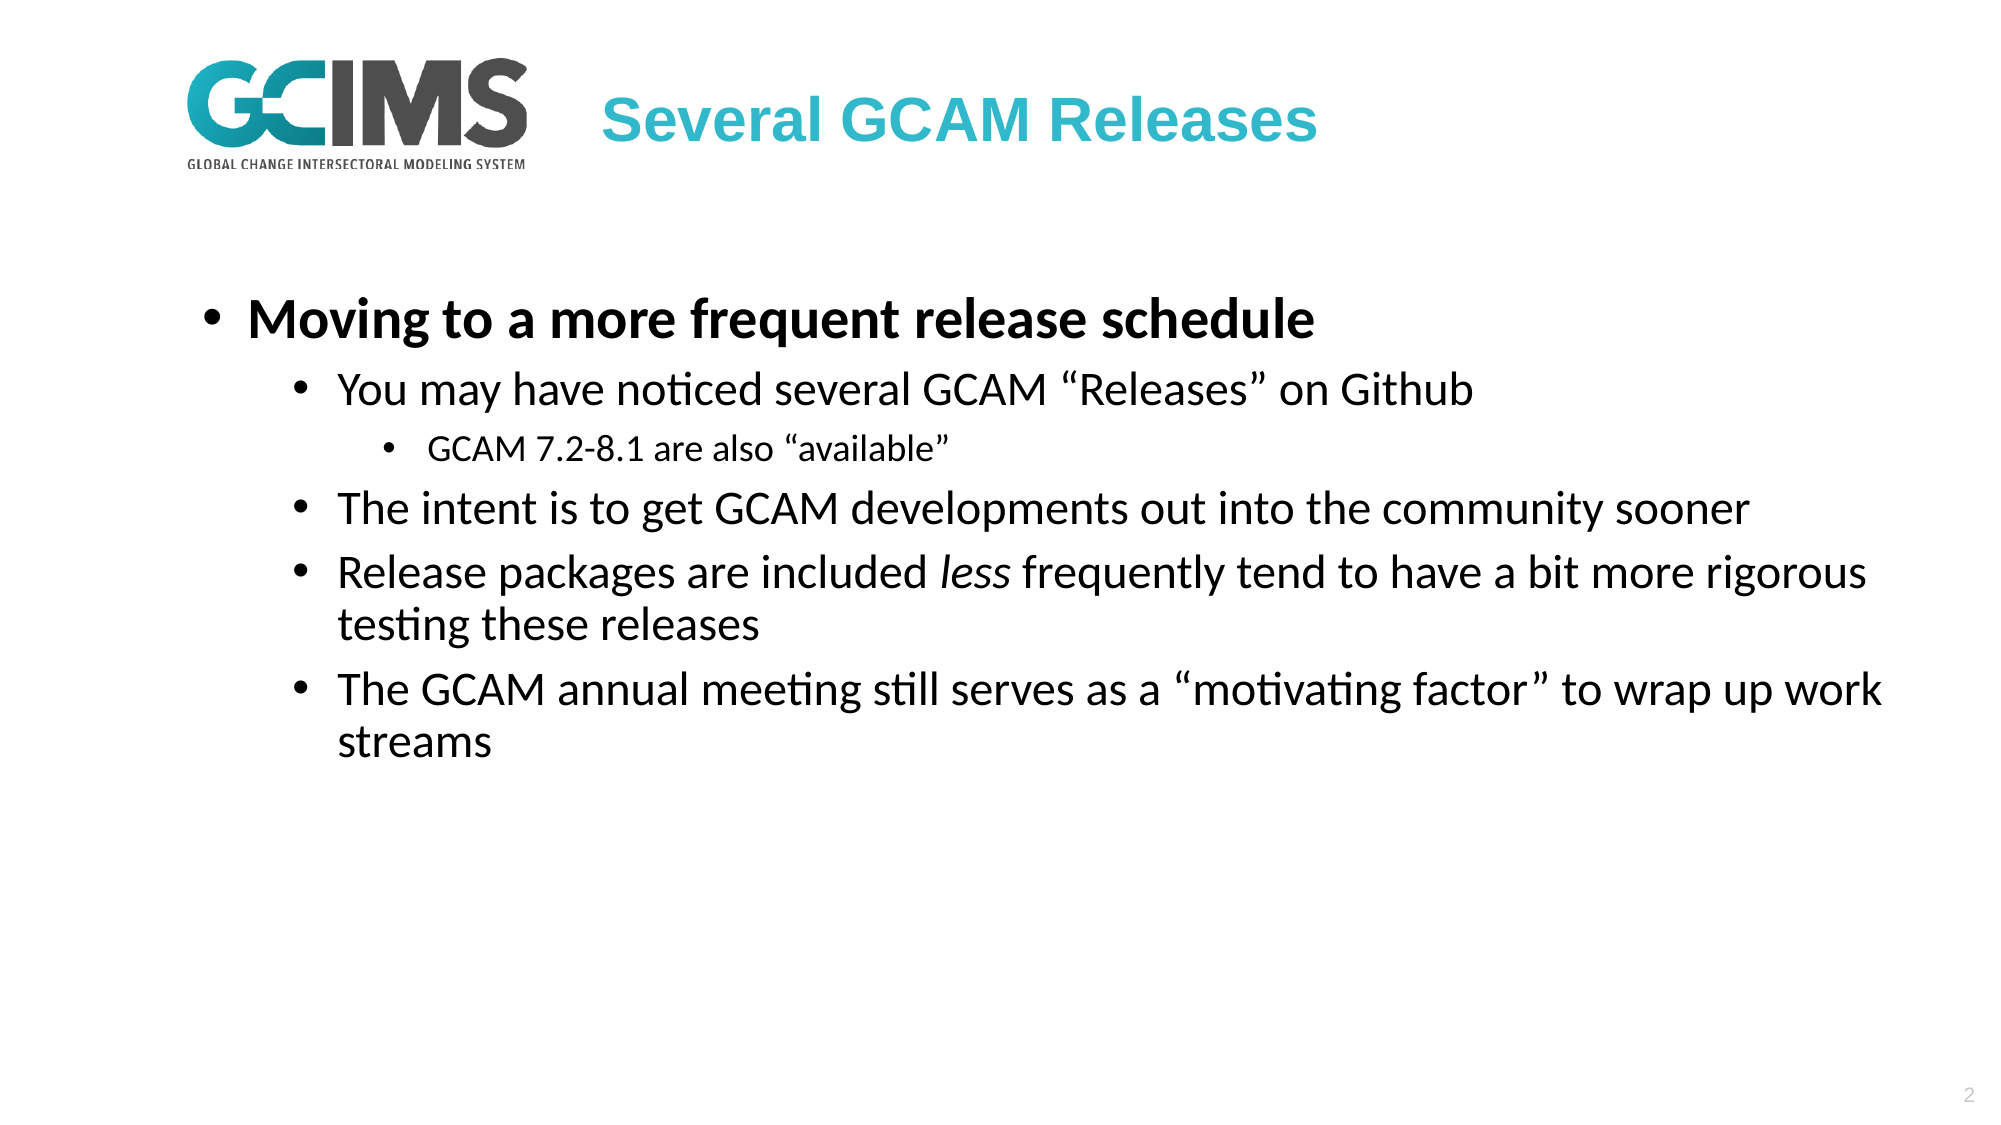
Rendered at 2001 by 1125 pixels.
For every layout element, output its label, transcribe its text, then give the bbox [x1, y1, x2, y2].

title Several GCAM Releases [601, 37, 1938, 163]
slide_number 2 [1913, 1062, 1975, 1125]
text_box Moving to a more frequent release schedule You may have noticed several GCAM “Releases” on Github GCAM 7.2-8.1 are also “available” The intent is to get GCAM developments out into the community sooner Release packages are included less frequently tend to have a bit more rigorous testing these releases The GCAM annual meeting still serves as a “motivating factor” to wrap up work streams [187, 281, 1938, 1032]
